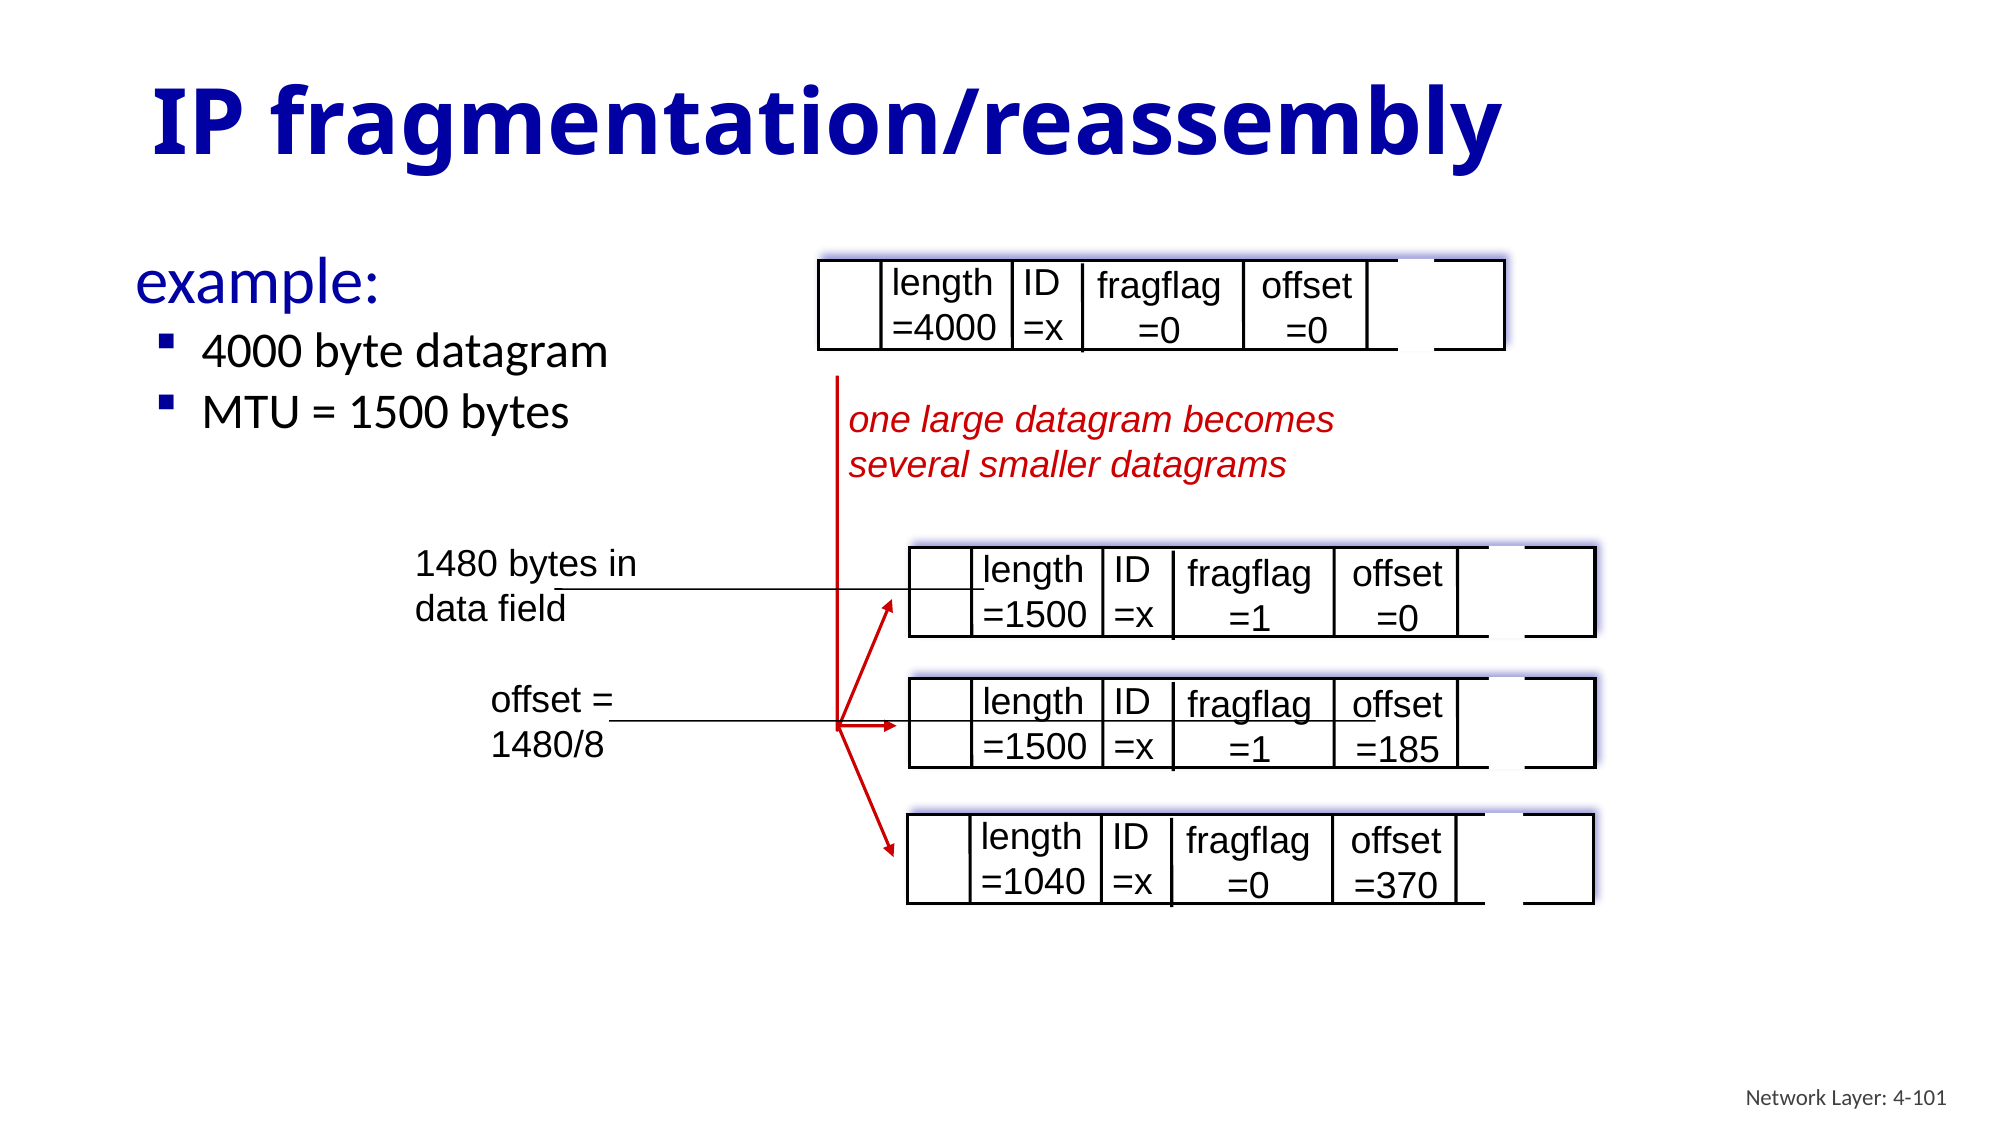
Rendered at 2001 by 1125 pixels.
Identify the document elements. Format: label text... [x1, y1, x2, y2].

text_box 1480 bytes in data field [400, 531, 663, 636]
title IP fragmentation/reassembly [137, 51, 1863, 198]
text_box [818, 250, 1505, 359]
slide_number Network Layer: 4-101 [1512, 1066, 1963, 1125]
text_box example: 4000 byte datagram MTU = 1500 bytes [120, 241, 745, 517]
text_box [833, 375, 1596, 923]
text_box offset = 1480/8 [475, 667, 631, 773]
